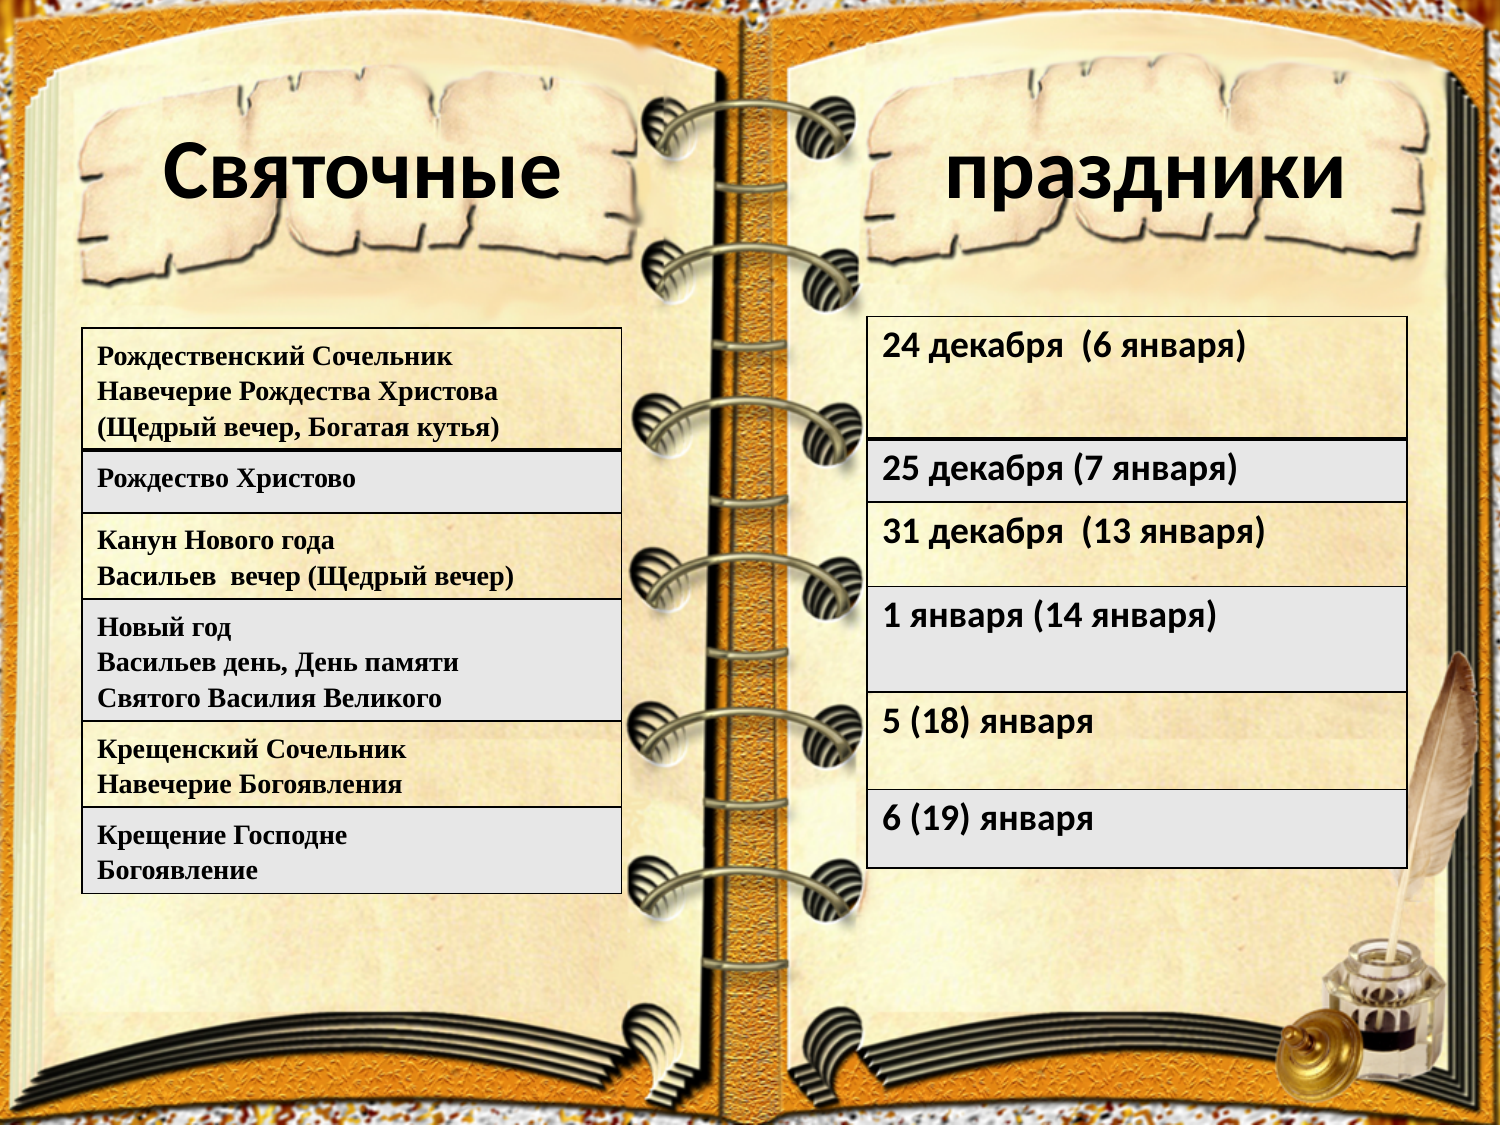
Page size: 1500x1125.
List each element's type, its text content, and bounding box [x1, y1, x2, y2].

picture [0, 0, 1500, 1125]
text_box праздники [855, 70, 1437, 258]
table_cell Новый год Васильев день, День памяти Святого Василия Великого [83, 600, 621, 720]
table_cell Крещение Господне Богоявление [83, 808, 621, 893]
table_cell 6 (19) января [868, 790, 1406, 867]
text_box Святочные [82, 70, 664, 258]
table_header 24 декабря (6 января) [868, 317, 1406, 437]
table_cell Канун Нового года Васильев вечер (Щедрый вечер) [83, 514, 621, 598]
table_header Рождественский Сочельник Навечерие Рождества Христова (Щедрый вечер, Богатая кутья) [83, 329, 621, 448]
table_cell 1 января (14 января) [868, 587, 1406, 691]
table_cell 25 декабря (7 января) [868, 441, 1406, 501]
table_cell 31 декабря (13 января) [868, 503, 1406, 586]
table_cell 5 (18) января [868, 693, 1406, 789]
table_cell Крещенский Сочельник Навечерие Богоявления [83, 722, 621, 806]
table_cell Рождество Христово [83, 452, 621, 512]
